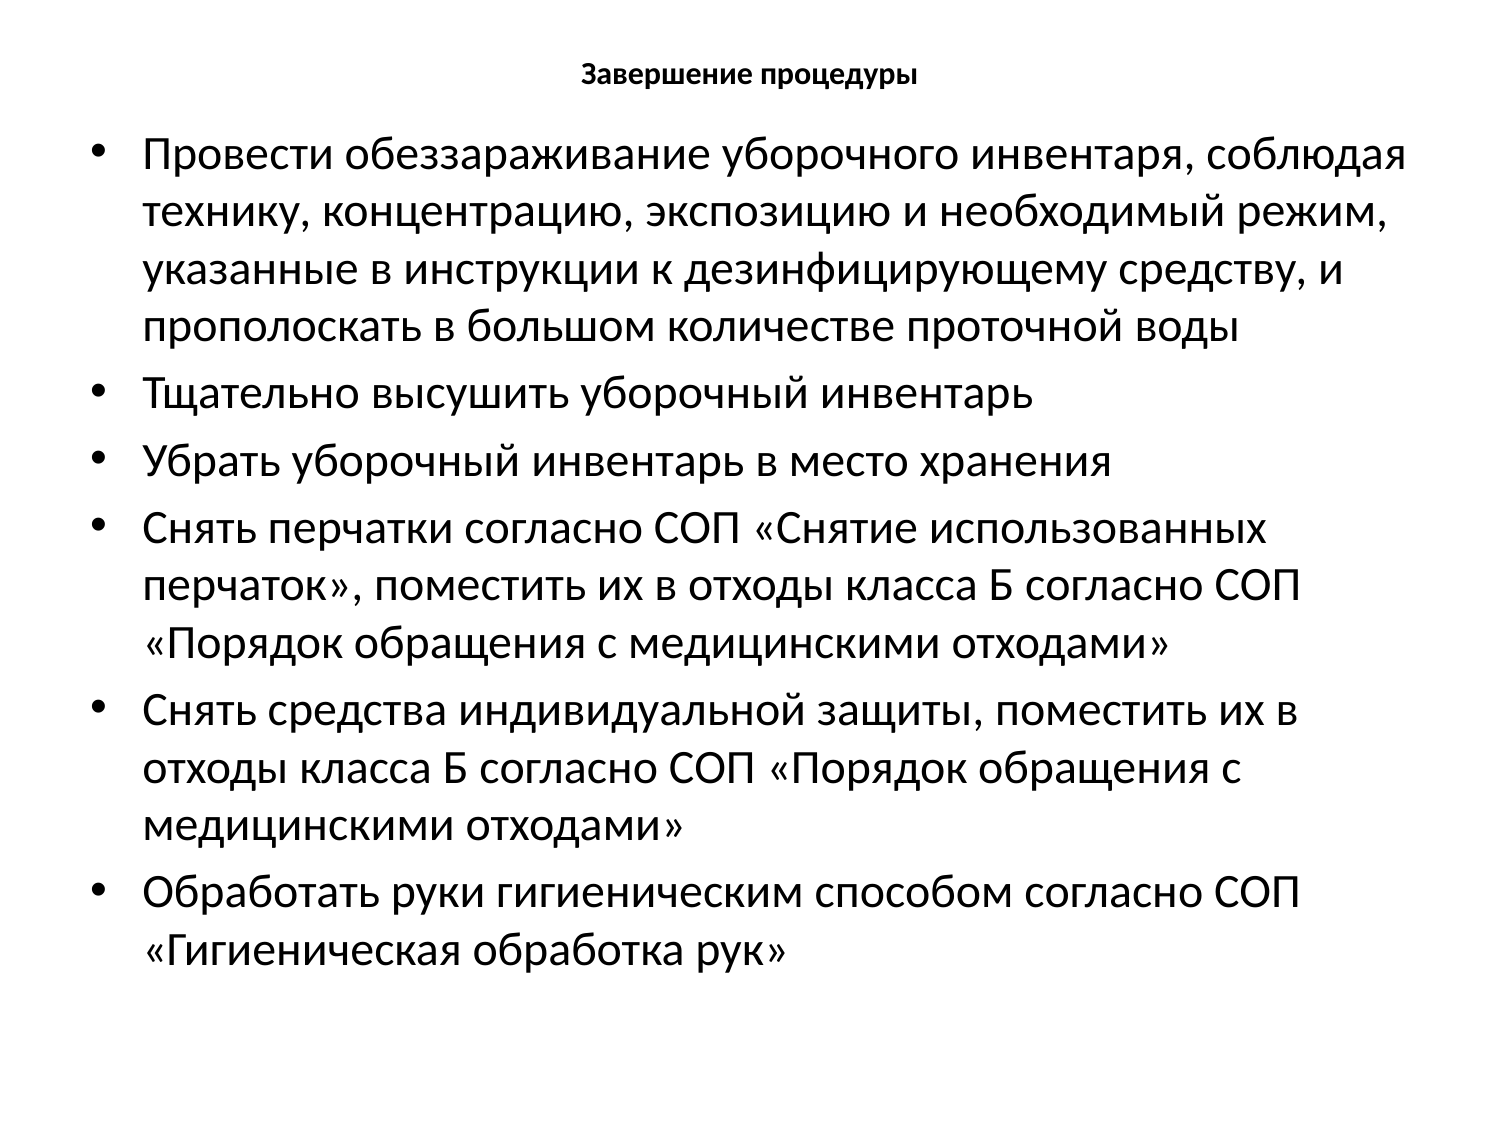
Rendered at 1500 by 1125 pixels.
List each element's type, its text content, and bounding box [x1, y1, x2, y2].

list Провести обеззараживание уборочного инвентаря, соблюдая технику, концентрацию, экспозицию и необходимый режим, указанные в инструкции к дезинфицирующему средству, и прополоскать в большом количестве проточной воды Тщательно высушить уборочный инвентарь Убрать уборочный инвентарь в место хранения Снять перчатки согласно СОП «Снятие использованных перчаток», поместить их в отходы класса Б согласно СОП «Порядок обращения с медицинскими отходами» Снять средства индивидуальной защиты, поместить их в отходы класса Б согласно СОП «Порядок обращения с медицинскими отходами» Обработать руки гигиеническим способом согласно СОП «Гигиеническая обработка рук» [75, 113, 1425, 1005]
title Завершение процедуры [75, 45, 1425, 113]
